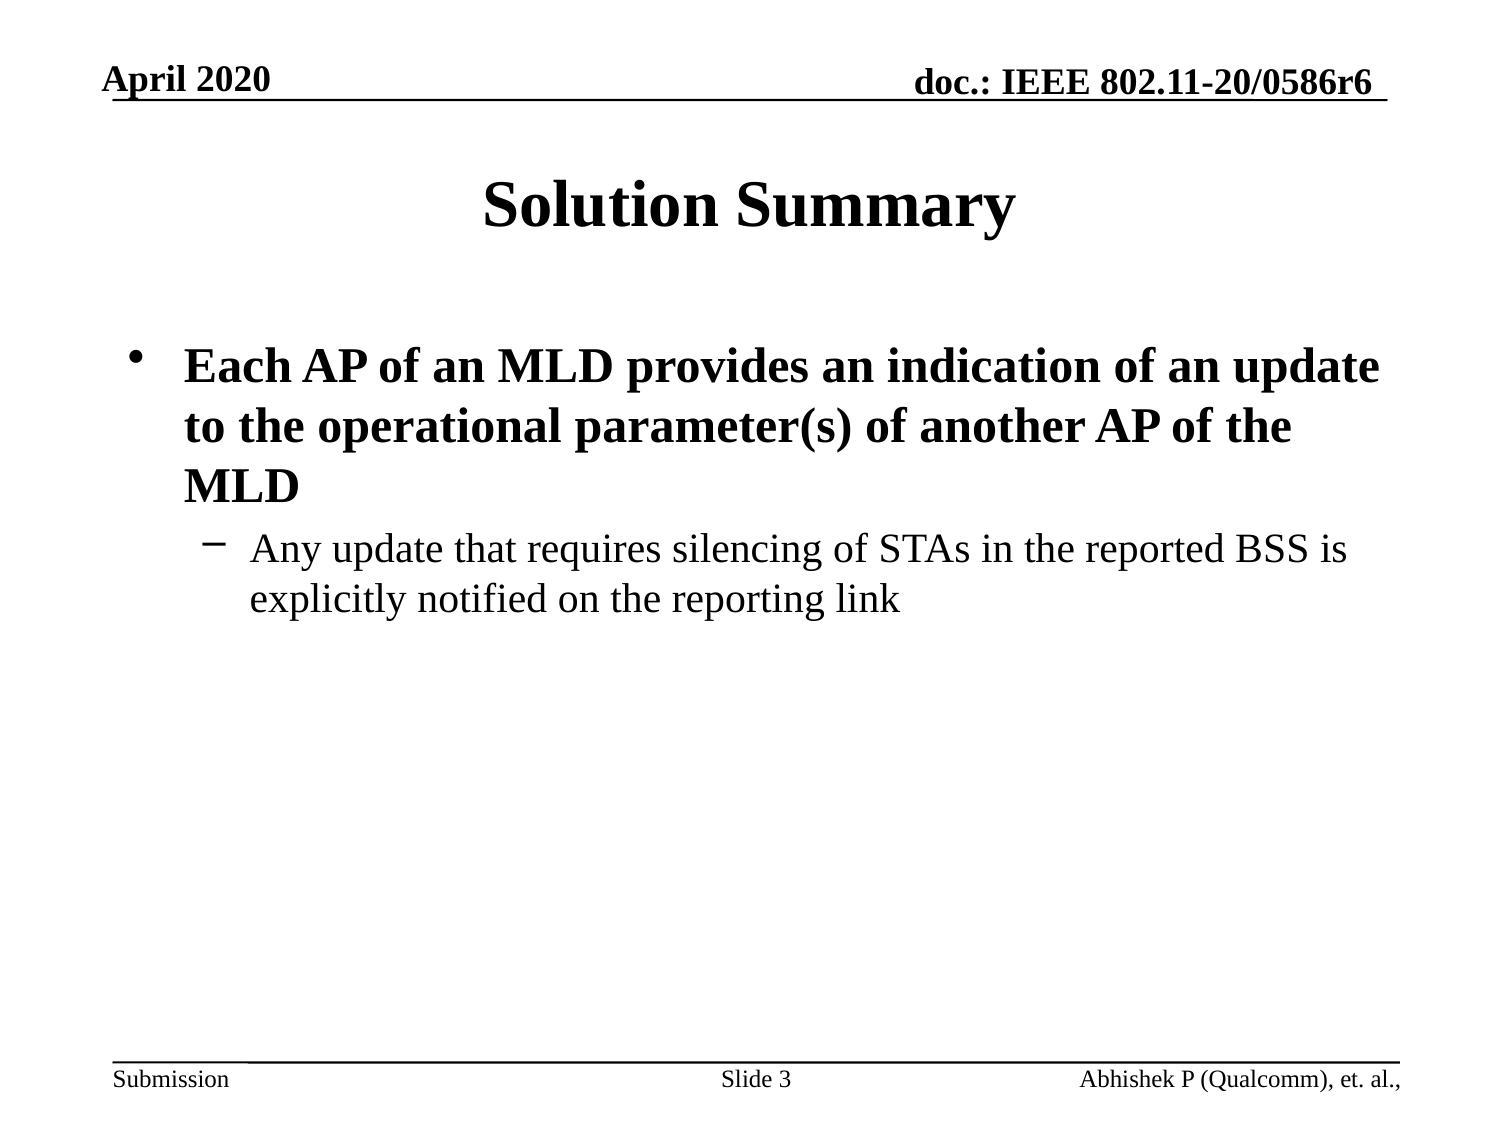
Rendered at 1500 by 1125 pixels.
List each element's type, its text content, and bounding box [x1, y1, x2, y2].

slide_number Slide 3 [712, 1061, 801, 1093]
title Solution Summary [112, 112, 1388, 288]
footer Abhishek P (Qualcomm), et. al., [949, 1061, 1402, 1093]
list Each AP of an MLD provides an indication of an update to the operational parameter(s) of another AP of the MLD Any update that requires silencing of STAs in the reported BSS is explicitly notified on the reporting link [112, 324, 1402, 1045]
